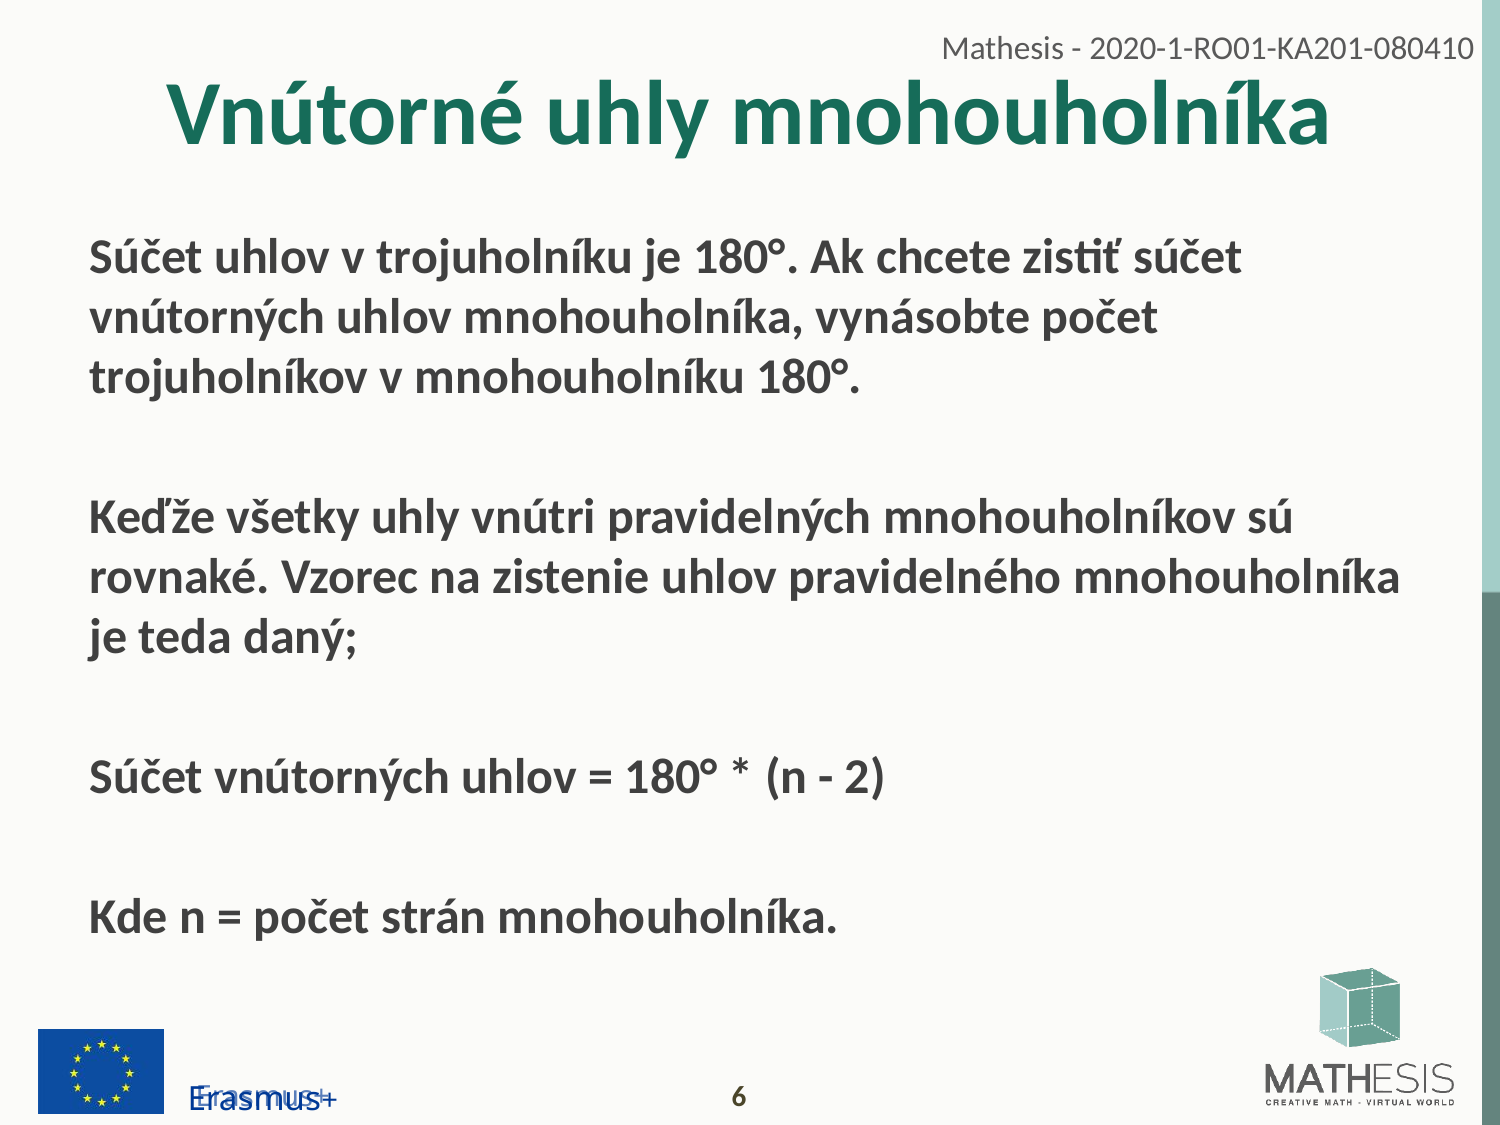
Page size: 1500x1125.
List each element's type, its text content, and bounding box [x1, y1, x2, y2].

list Súčet uhlov v trojuholníku je 180°. Ak chcete zistiť súčet vnútorných uhlov mnohouholníka, vynásobte počet trojuholníkov v mnohouholníku 180°. Keďže všetky uhly vnútri pravidelných mnohouholníkov sú rovnaké. Vzorec na zistenie uhlov pravidelného mnohouholníka je teda daný; Súčet vnútorných uhlov = 180° * (n - 2) Kde n = počet strán mnohouholníka. [75, 216, 1425, 959]
picture [38, 1029, 164, 1114]
title Vnútorné uhly mnohouholníka [75, 45, 1425, 216]
